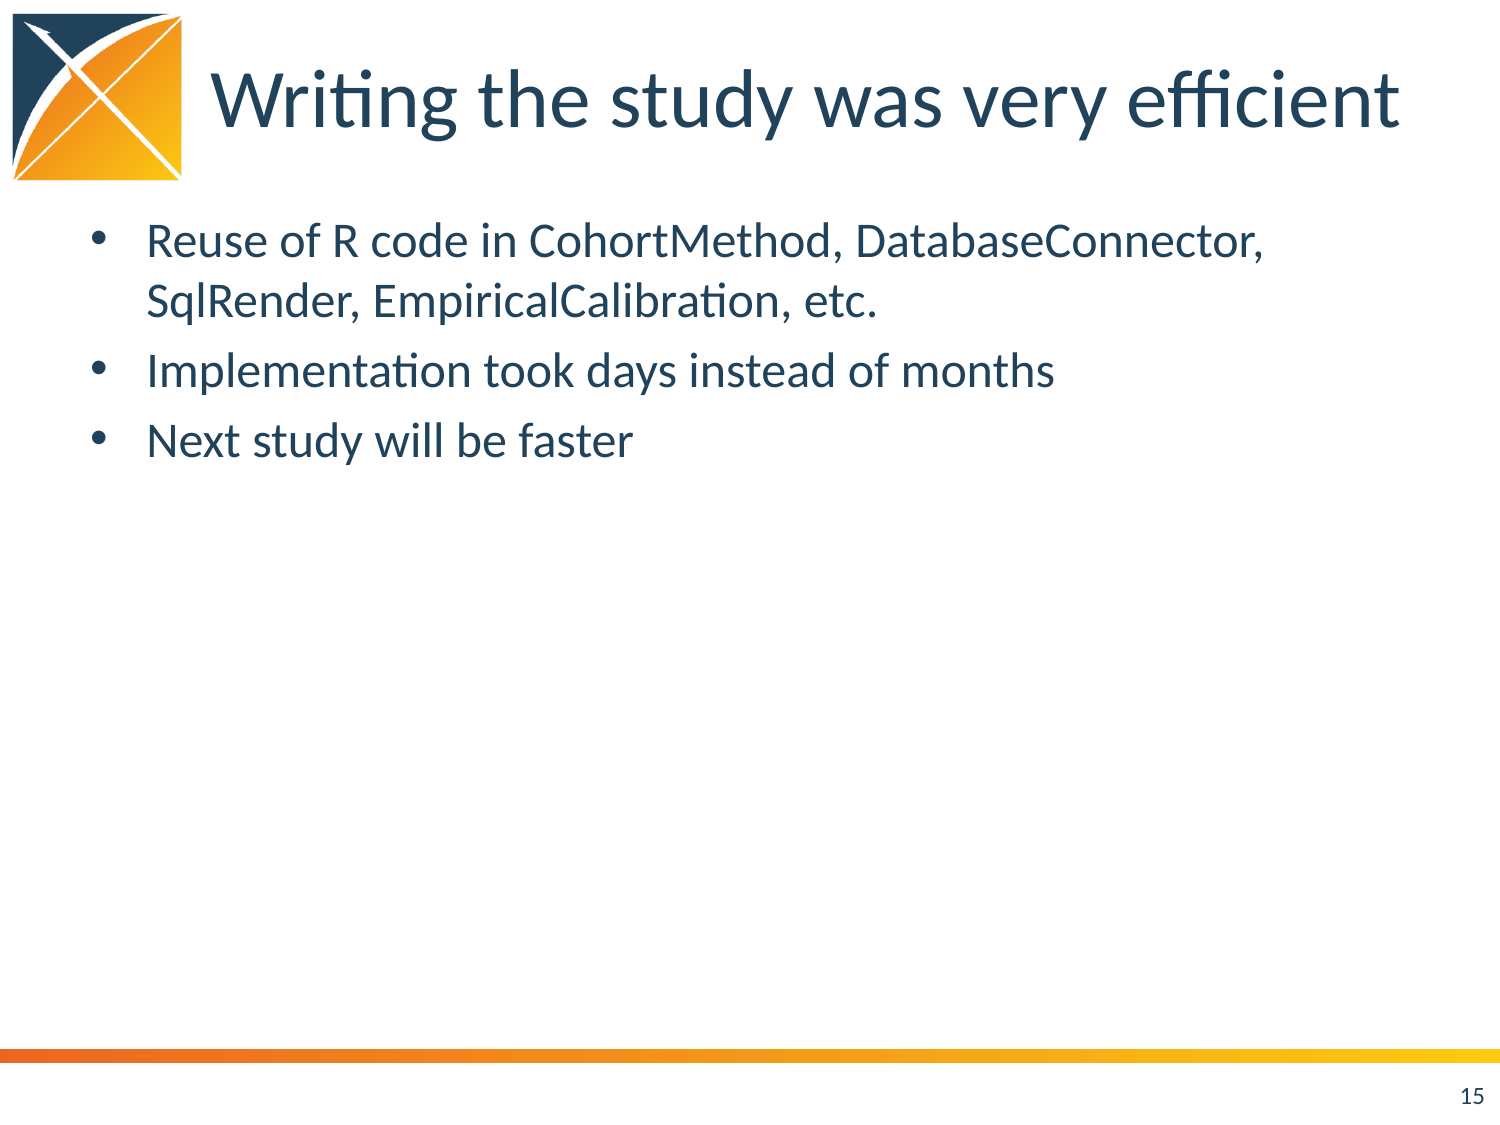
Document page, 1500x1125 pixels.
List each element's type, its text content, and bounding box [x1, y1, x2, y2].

slide_number 15 [1149, 1065, 1500, 1125]
title Writing the study was very efficient [187, 24, 1425, 163]
list Reuse of R code in CohortMethod, DatabaseConnector, SqlRender, EmpiricalCalibration, etc. Implementation took days instead of months Next study will be faster [75, 200, 1425, 1005]
picture [0, 0, 206, 200]
